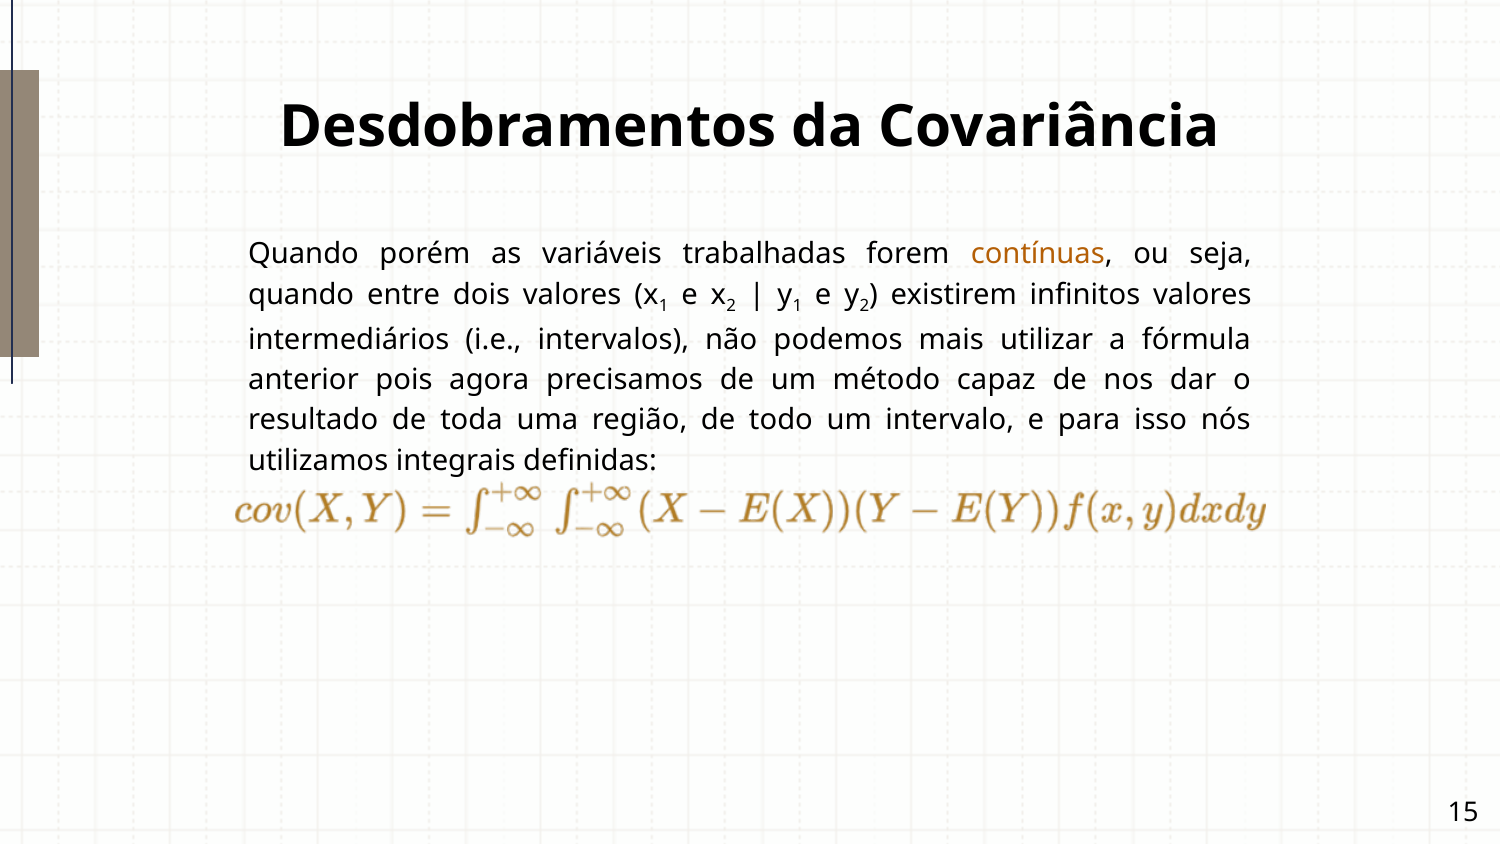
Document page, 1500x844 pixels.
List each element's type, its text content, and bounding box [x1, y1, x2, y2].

slide_number ‹#› [1403, 779, 1494, 844]
subtitle Quando porém as variáveis trabalhadas forem contínuas, ou seja, quando entre dois valores (x1 e x2 | y1 e y2) existirem infinitos valores intermediários (i.e., intervalos), não podemos mais utilizar a fórmula anterior pois agora precisamos de um método capaz de nos dar o resultado de toda uma região, de todo um intervalo, e para isso nós utilizamos integrais definidas: [233, 214, 1267, 348]
title Desdobramentos da Covariância [118, 72, 1382, 167]
picture [234, 479, 1266, 542]
